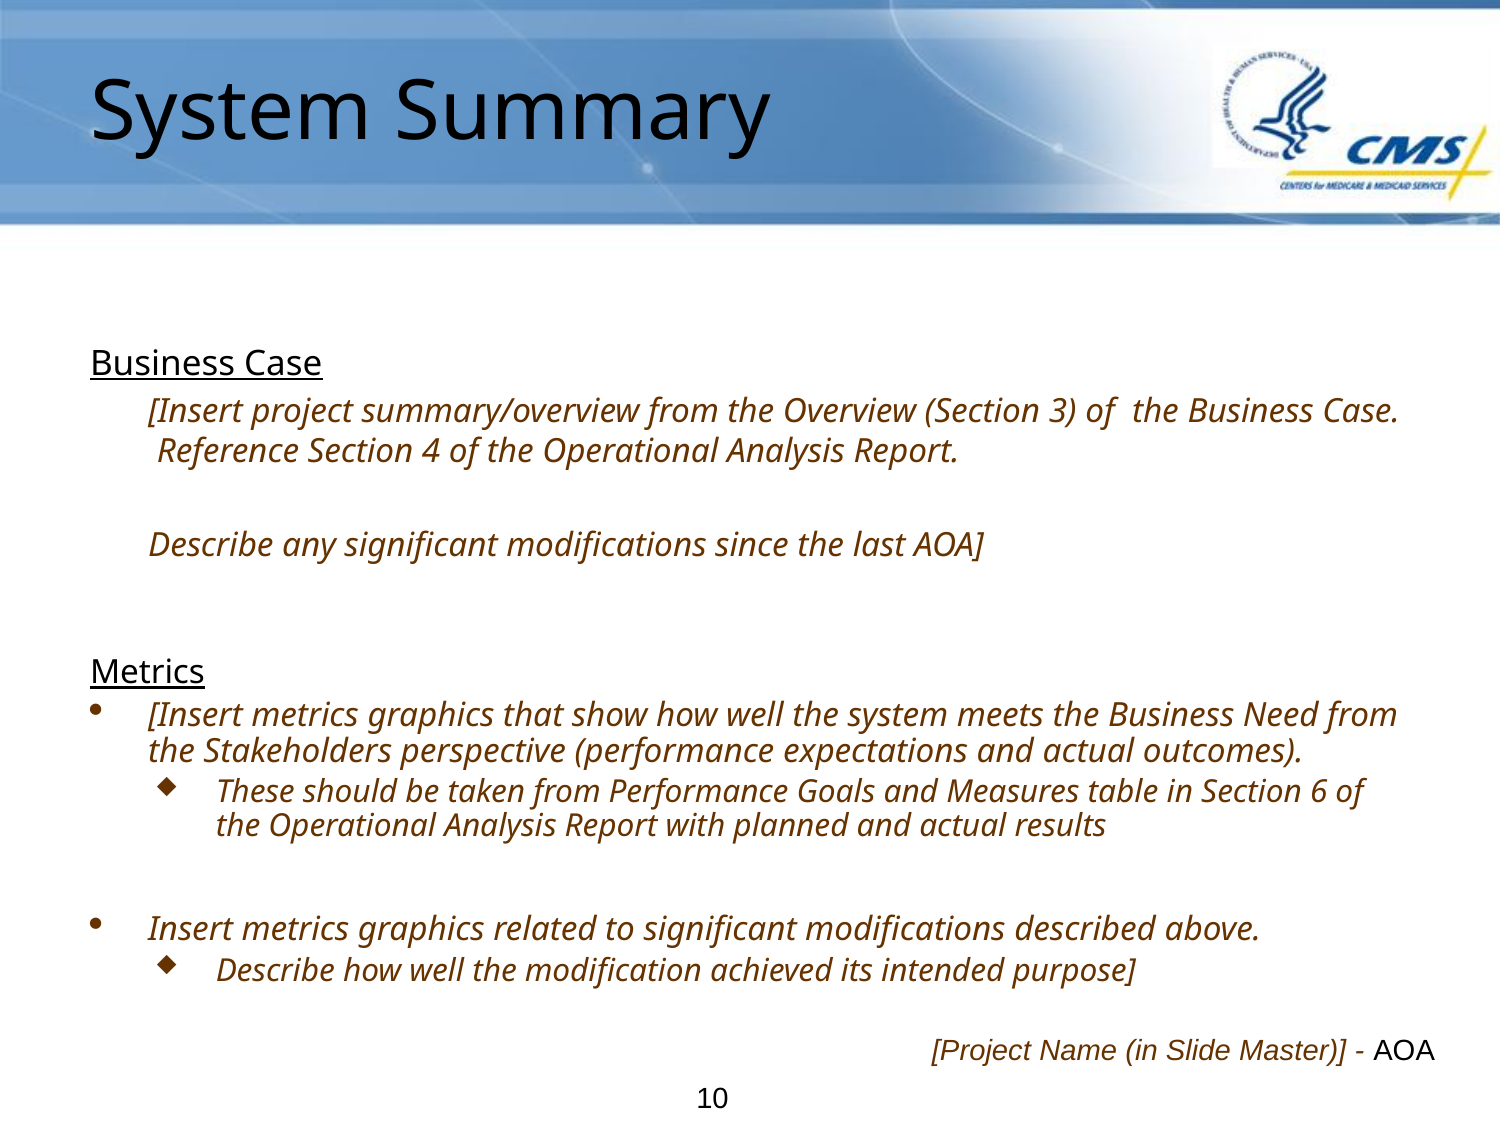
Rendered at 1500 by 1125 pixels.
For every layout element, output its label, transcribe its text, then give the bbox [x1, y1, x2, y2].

slide_number 9 [537, 1071, 888, 1125]
title System Summary [74, 12, 1426, 201]
picture [0, 0, 1500, 1125]
footer [Project Name (in Slide Master)] - AOA [912, 1023, 1451, 1103]
list Business Case [Insert project summary/overview from the Overview (Section 3) of the Business Case. Reference Section 4 of the Operational Analysis Report. Describe any significant modifications since the last AOA] Metrics [Insert metrics graphics that show how well the system meets the Business Need from the Stakeholders perspective (performance expectations and actual outcomes). These should be taken from Performance Goals and Measures table in Section 6 of the Operational Analysis Report with planned and actual results Insert metrics graphics related to significant modifications described above. Describe how well the modification achieved its intended purpose] [74, 337, 1426, 1001]
